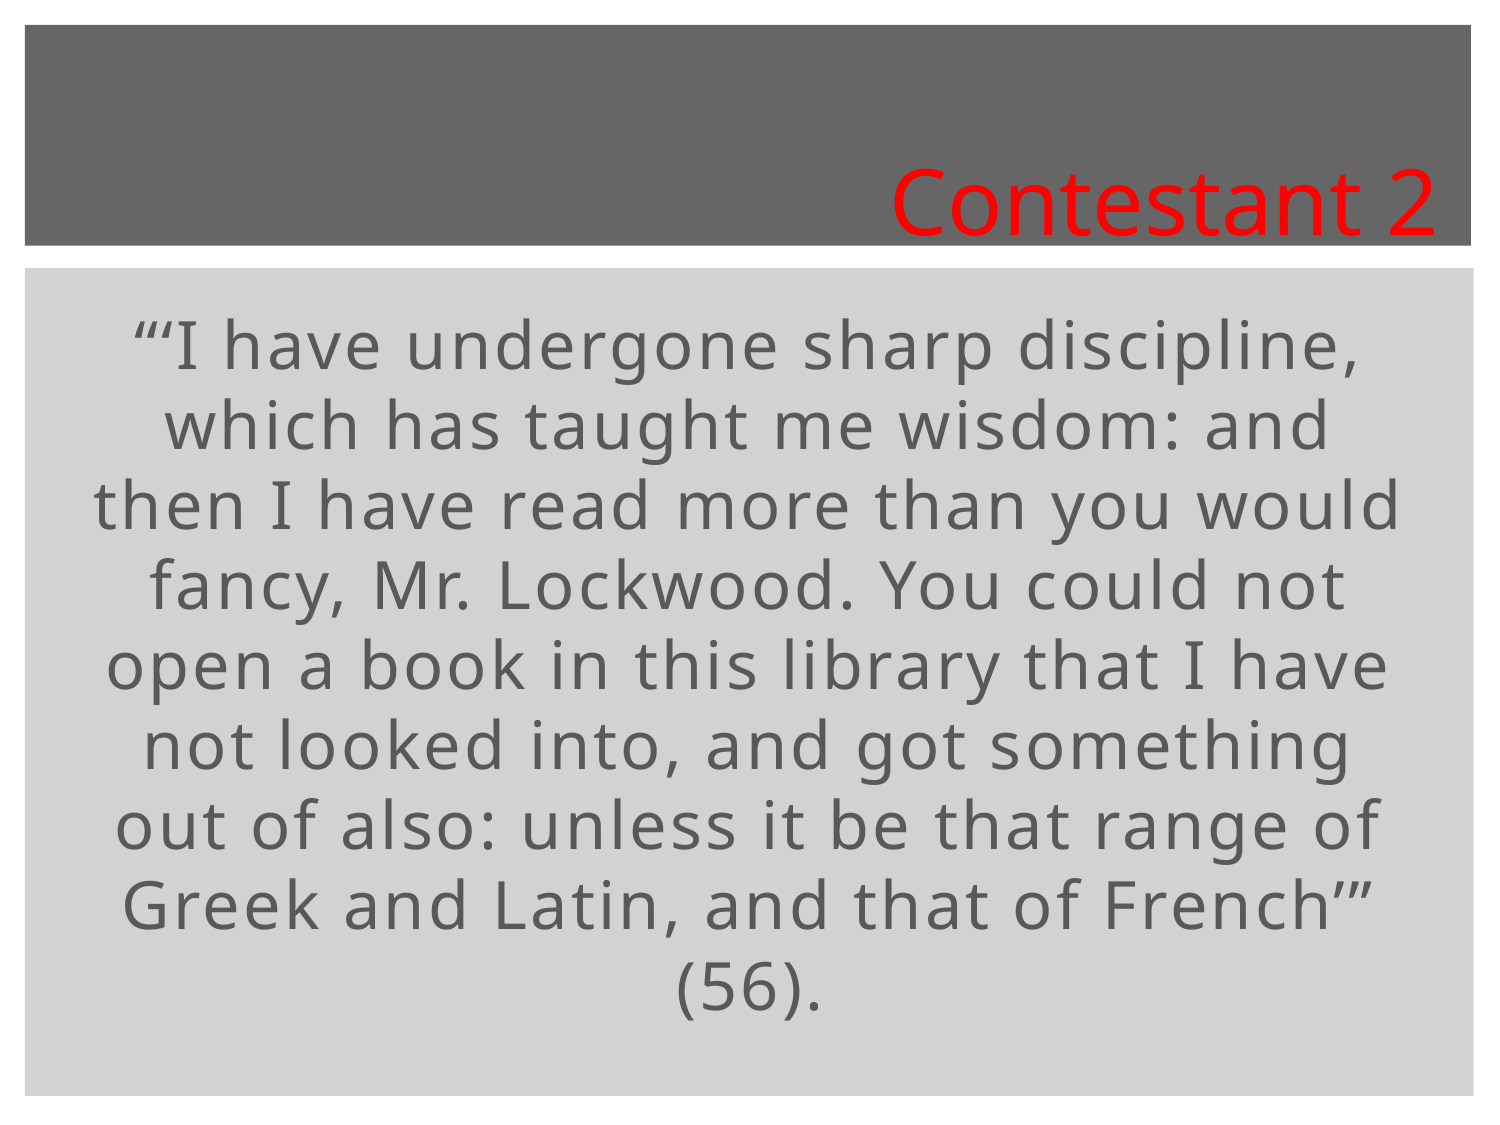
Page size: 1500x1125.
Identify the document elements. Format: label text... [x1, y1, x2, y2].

text_box Contestant 2 [875, 136, 1500, 261]
list “‘I have undergone sharp discipline, which has taught me wisdom: and then I have read more than you would fancy, Mr. Lockwood. You could not open a book in this library that I have not looked into, and got something out of also: unless it be that range of Greek and Latin, and that of French’” (56). [75, 295, 1425, 1038]
